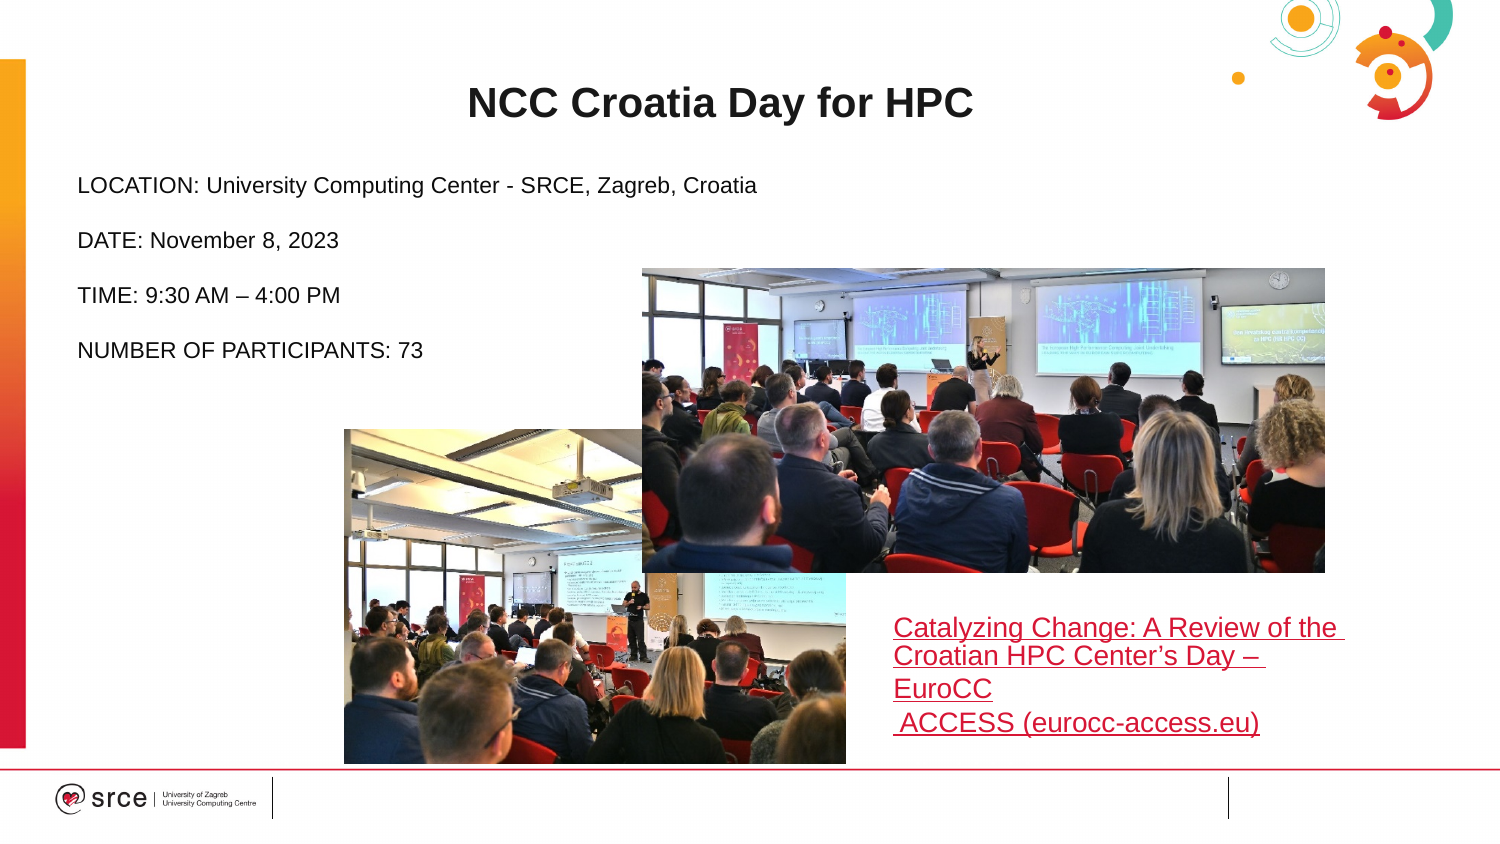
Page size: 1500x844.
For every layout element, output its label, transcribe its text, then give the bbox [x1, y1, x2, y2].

text_box NCC Croatia Day for HPC [104, 73, 1338, 184]
picture [0, 0, 1500, 844]
text_box Catalyzing Change: A Review of the Croatian HPC Center’s Day – EuroCC ACCESS (eurocc-access.eu) [878, 601, 1374, 718]
text_box LOCATION: University Computing Center - SRCE, Zagreb, Croatia DATE: November 8, 2023 TIME: 9:30 AM – 4:00 PM NUMBER OF PARTICIPANTS: 73 [62, 163, 813, 371]
